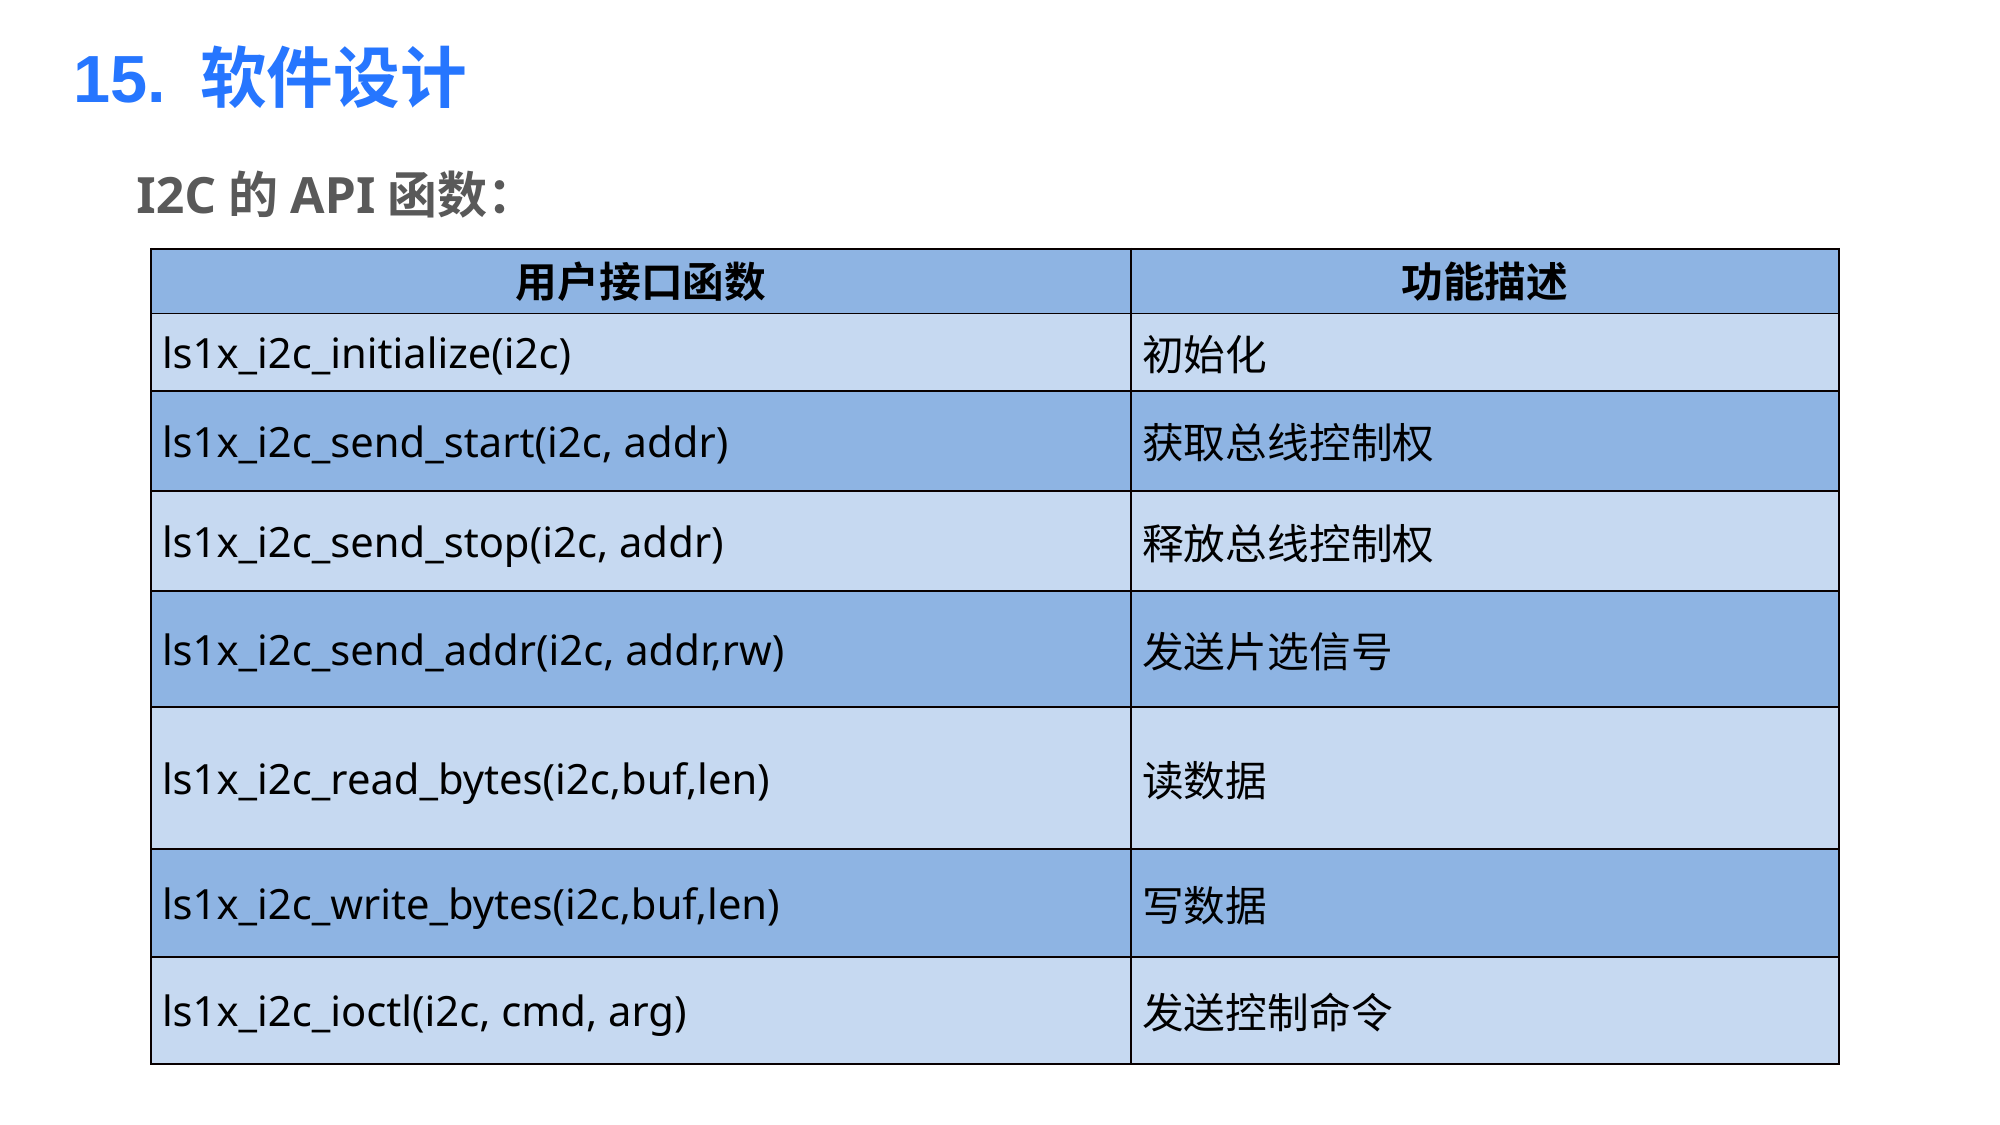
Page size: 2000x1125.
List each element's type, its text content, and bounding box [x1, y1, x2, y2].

table_cell ls1x_i2c_read_bytes(i2c,buf,len) [152, 708, 1130, 848]
table_cell 发送控制命令 [1132, 958, 1838, 1063]
table_cell ls1x_i2c_ioctl(i2c, cmd, arg) [152, 958, 1130, 1063]
table_cell 初始化 [1132, 314, 1838, 390]
table_cell ls1x_i2c_send_stop(i2c, addr) [152, 492, 1130, 590]
table_cell ls1x_i2c_initialize(i2c) [152, 314, 1130, 390]
table_cell 写数据 [1132, 850, 1838, 956]
table_cell ls1x_i2c_send_addr(i2c, addr,rw) [152, 592, 1130, 706]
table_cell ls1x_i2c_write_bytes(i2c,buf,len) [152, 850, 1130, 956]
table_cell 释放总线控制权 [1132, 492, 1838, 590]
table_cell 发送片选信号 [1132, 592, 1838, 706]
table_cell 读数据 [1132, 708, 1838, 848]
table_cell ls1x_i2c_send_start(i2c, addr) [152, 392, 1130, 490]
text_box I2C的API函数： [121, 156, 553, 232]
table_cell 获取总线控制权 [1132, 392, 1838, 490]
table_header 功能描述 [1132, 250, 1838, 313]
table_header 用户接口函数 [152, 250, 1130, 313]
text_box 15. 软件设计 [58, 21, 1759, 130]
